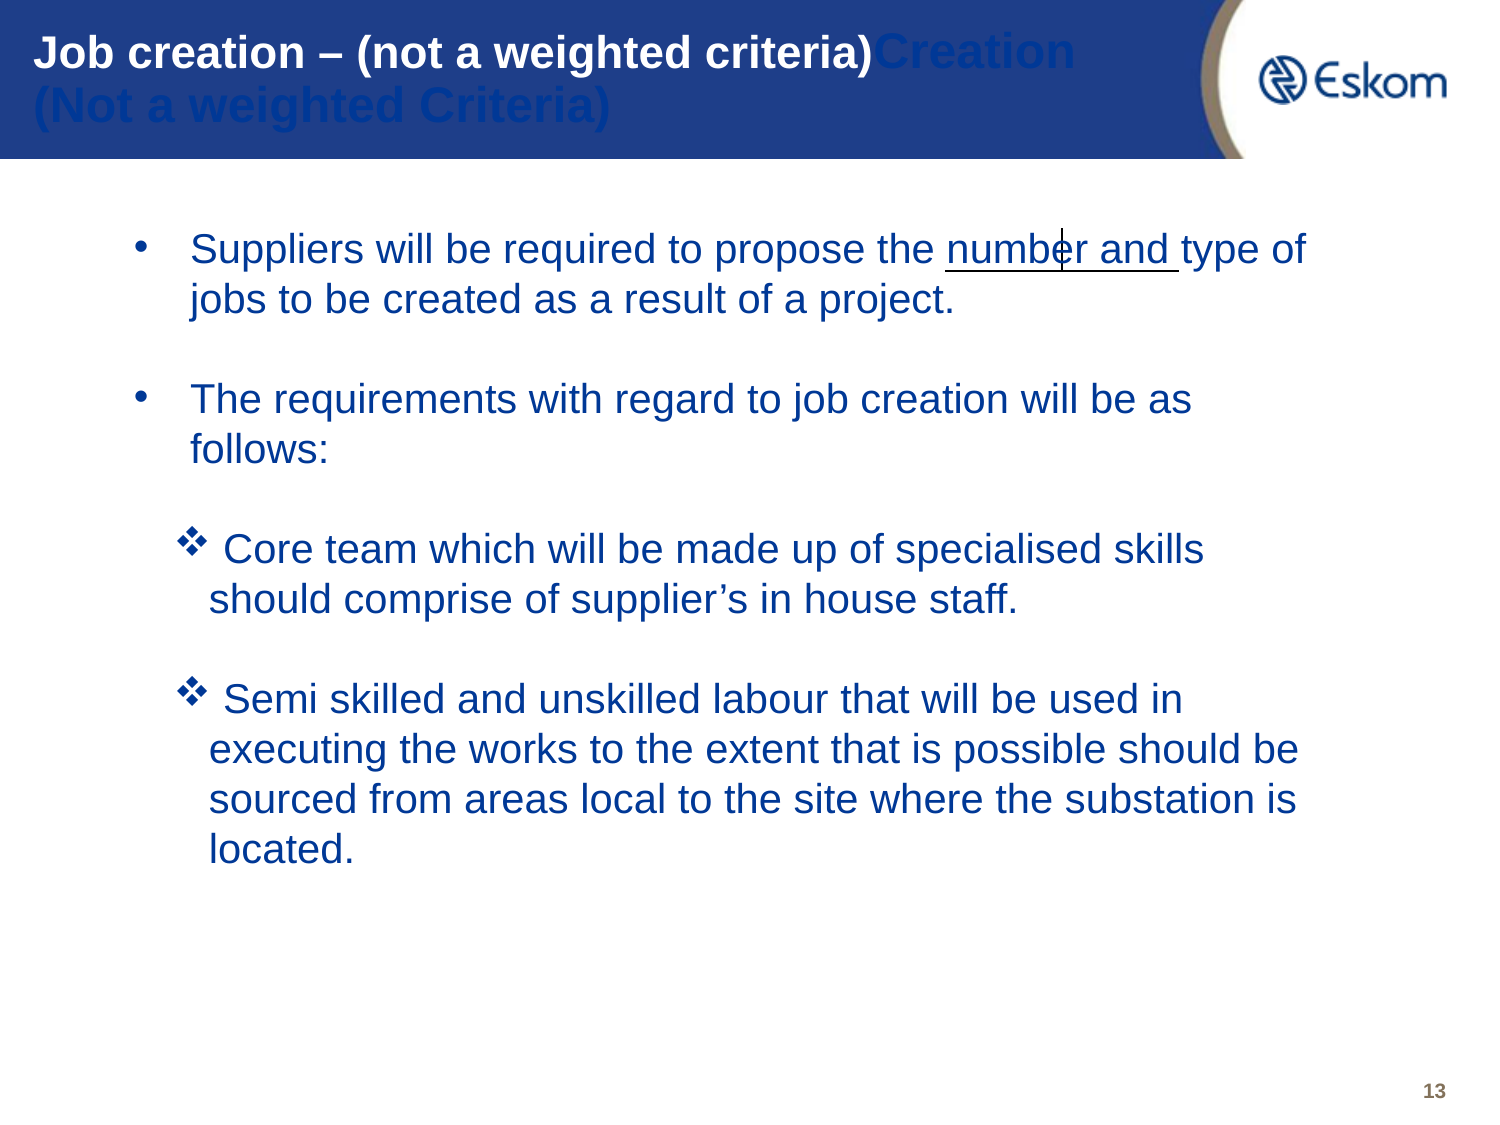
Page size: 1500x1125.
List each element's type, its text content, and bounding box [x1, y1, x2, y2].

text_box Suppliers will be required to propose the number and type of jobs to be created as a result of a project. The requirements with regard to job creation will be as follows: Core team which will be made up of specialised skills should comprise of supplier’s in house staff. Semi skilled and unskilled labour that will be used in executing the works to the extent that is possible should be sourced from areas local to the site where the substation is located. [119, 214, 1347, 880]
picture [1257, 55, 1450, 105]
text_box Job creation – (not a weighted criteria)Creation (Not a weighted Criteria) [33, 25, 1187, 134]
picture [0, 0, 1246, 159]
slide_number 13 [1174, 1058, 1447, 1103]
